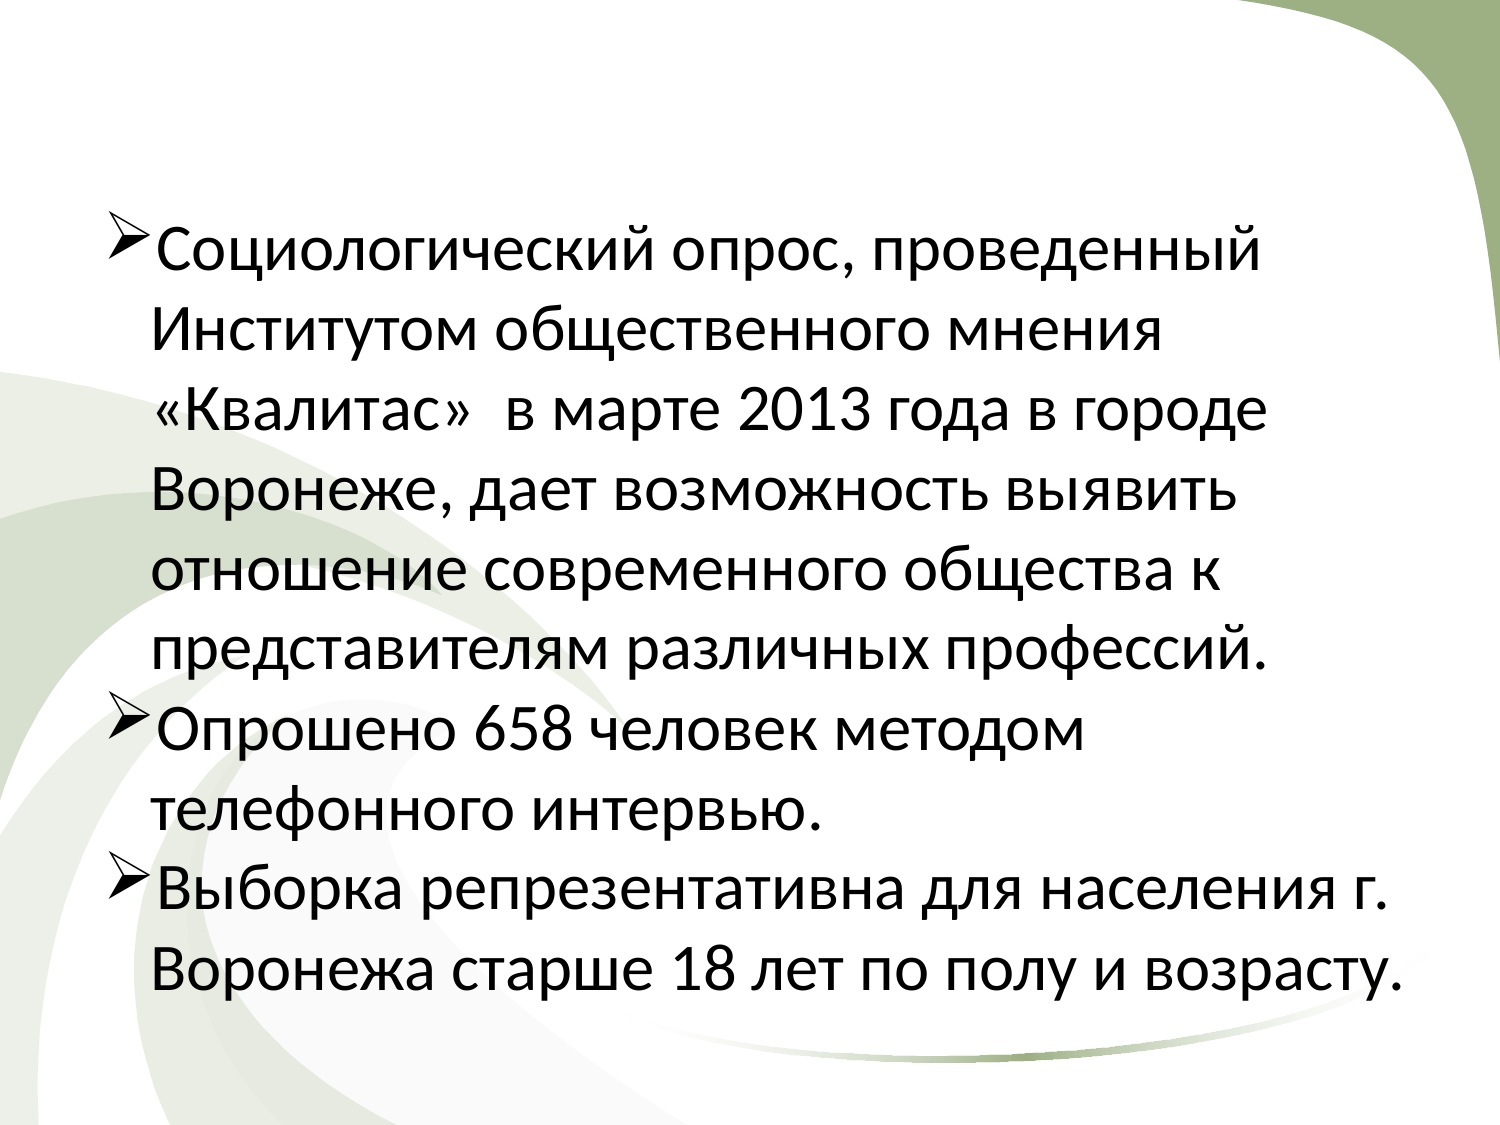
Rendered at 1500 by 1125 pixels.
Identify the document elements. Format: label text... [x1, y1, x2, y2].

text_box Социологический опрос, проведенный Институтом общественного мнения «Квалитас» в марте 2013 года в городе Воронеже, дает возможность выявить отношение современного общества к представителям различных профессий. Опрошено 658 человек методом телефонного интервью. Выборка репрезентативна для населения г. Воронежа старше 18 лет по полу и возрасту. [88, 196, 1459, 1011]
